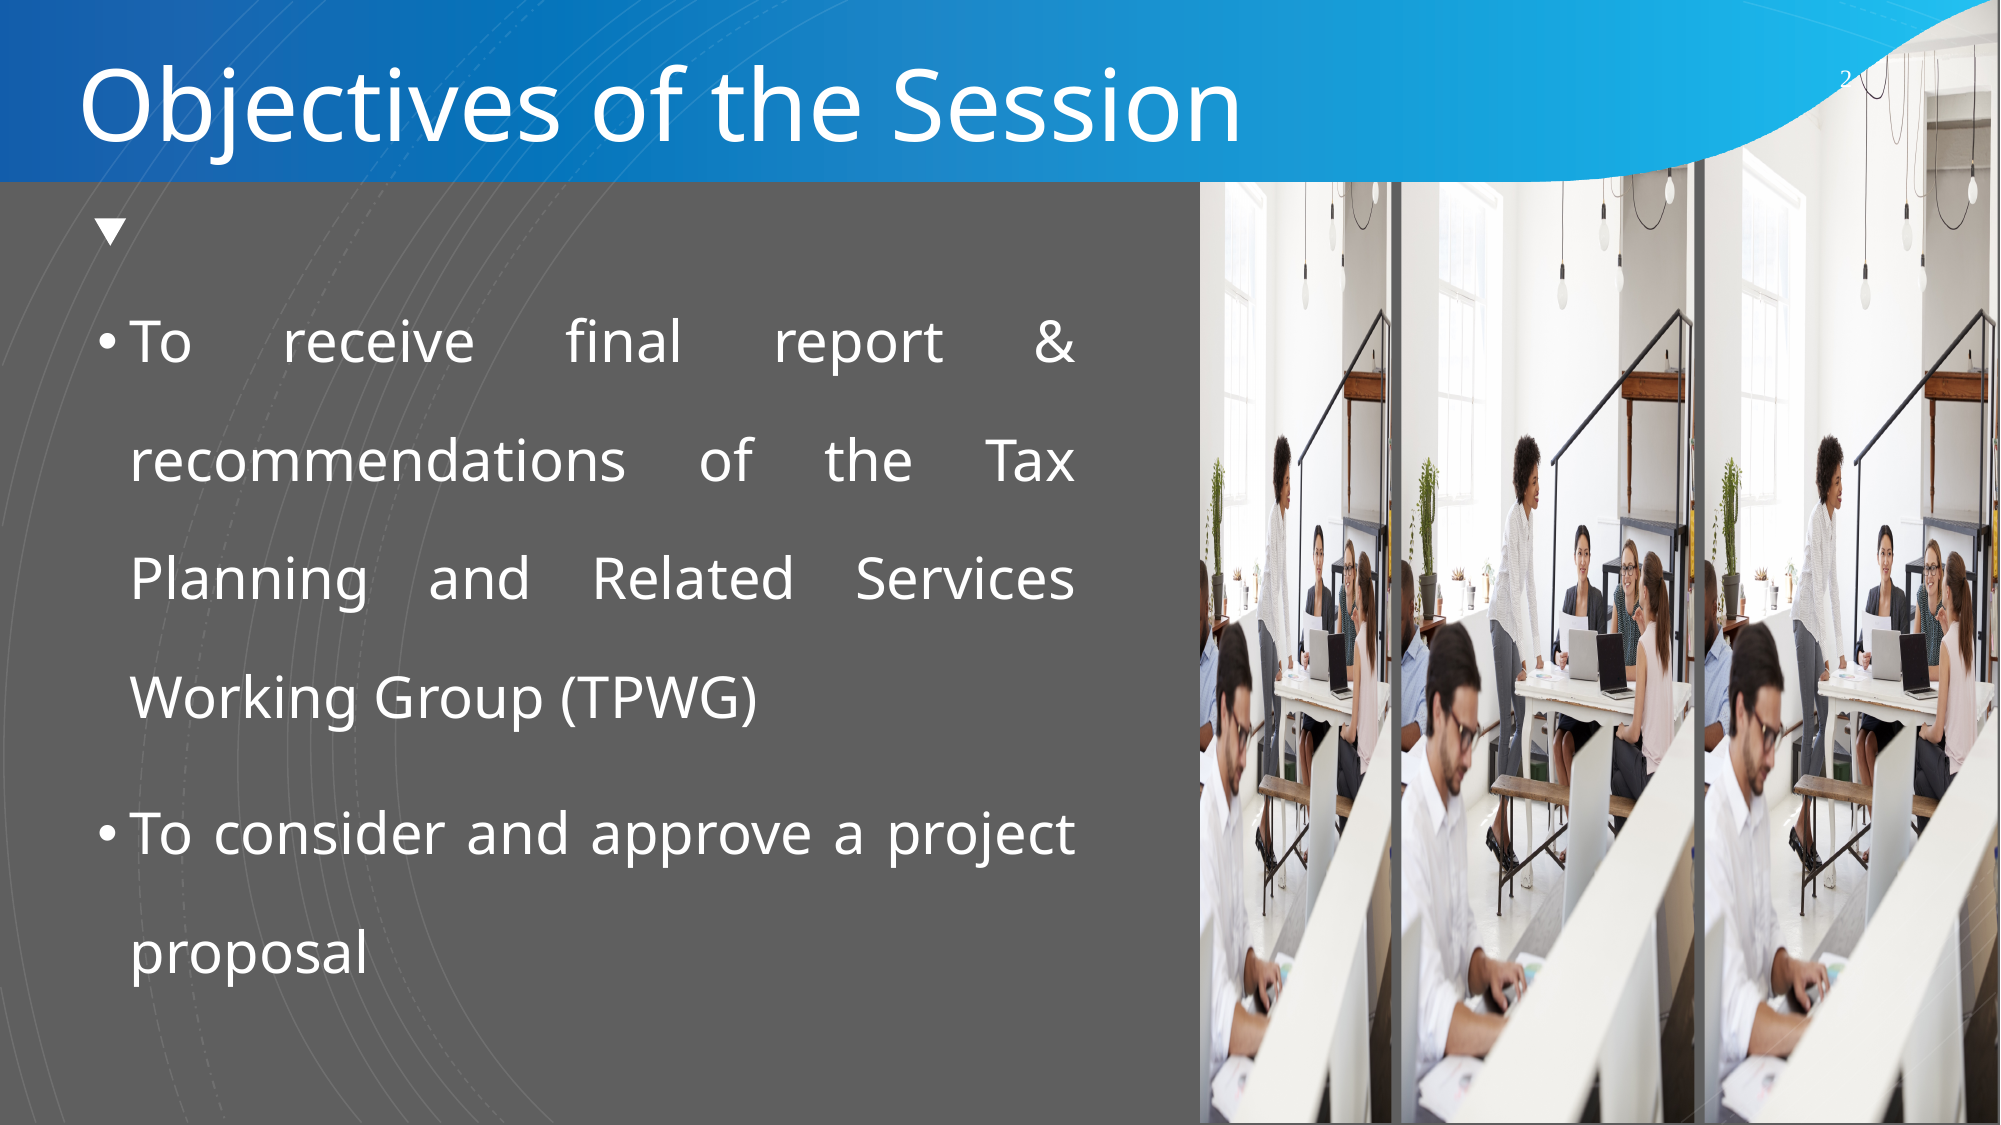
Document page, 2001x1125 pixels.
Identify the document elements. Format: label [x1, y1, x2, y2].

text_box [0, 0, 1996, 1125]
